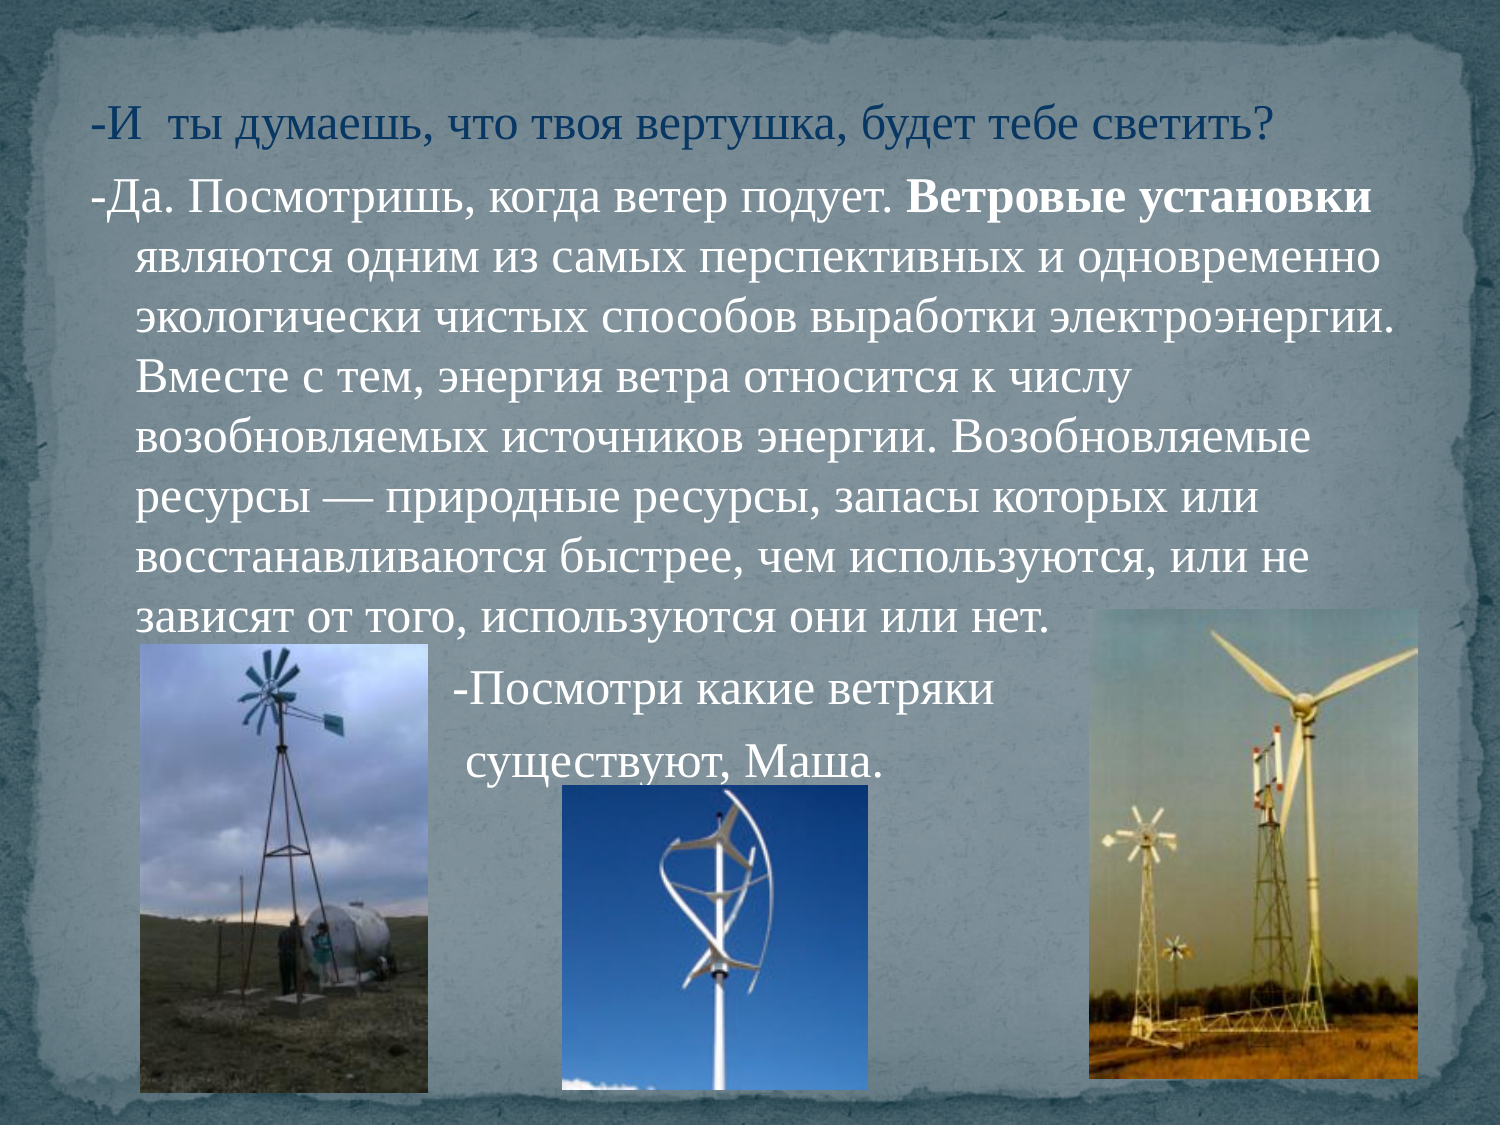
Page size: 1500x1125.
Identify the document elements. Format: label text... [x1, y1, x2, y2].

picture [1089, 609, 1418, 1079]
picture [562, 785, 868, 1090]
picture [140, 644, 428, 1093]
list -И ты думаешь, что твоя вертушка, будет тебе светить? -Да. Посмотришь, когда ветер подует. Ветровые установки являются одним из самых перспективных и одновременно экологически чистых способов выработки электроэнергии. Вместе с тем, энергия ветра относится к числу возобновляемых источников энергии. Возобновляемые ресурсы — природные ресурсы, запасы которых или восстанавливаются быстрее, чем используются, или не зависят от того, используются они или нет. -Посмотри какие ветряки существуют, Маша. [74, 81, 1426, 1001]
